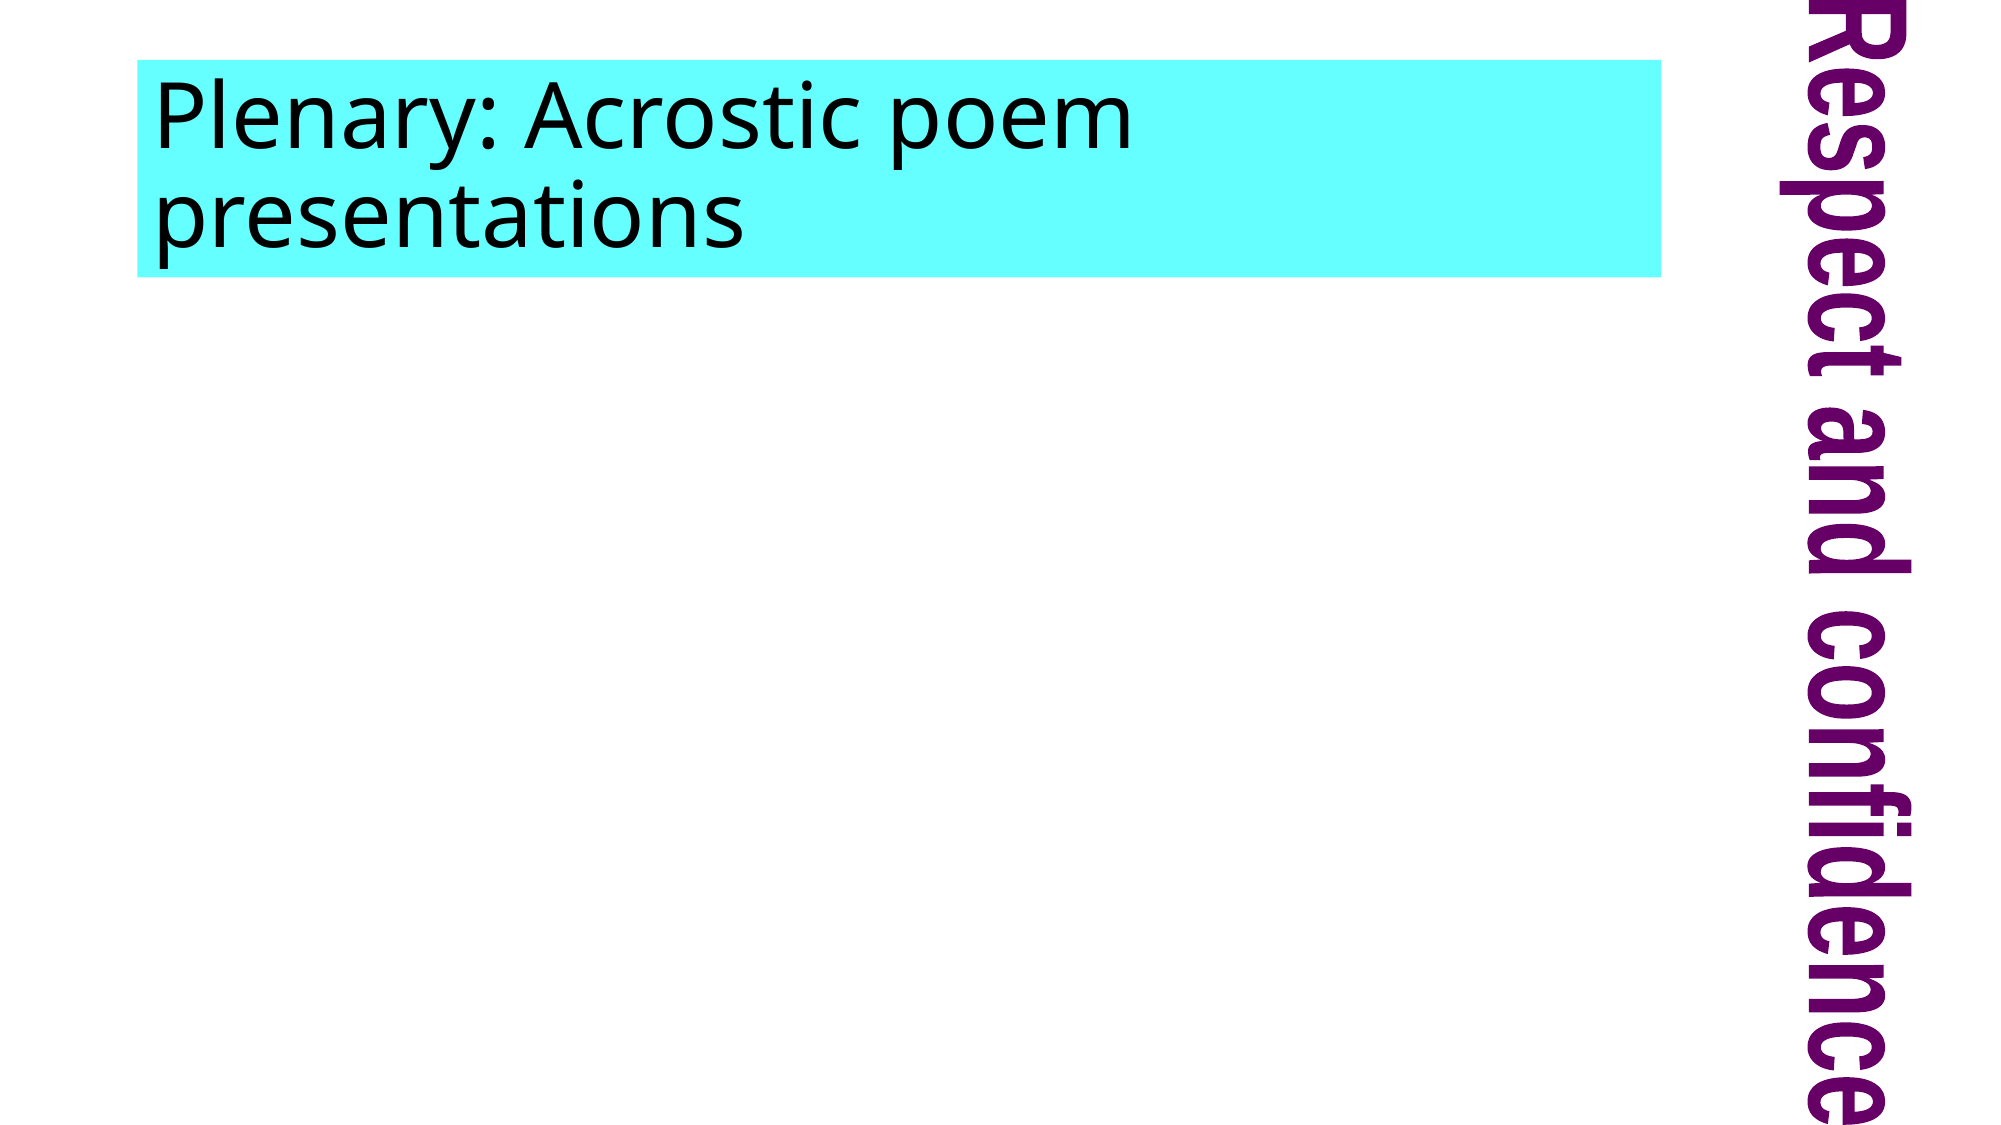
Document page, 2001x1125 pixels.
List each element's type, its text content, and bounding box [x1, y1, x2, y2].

title Plenary: Acrostic poem presentations [137, 59, 1662, 278]
